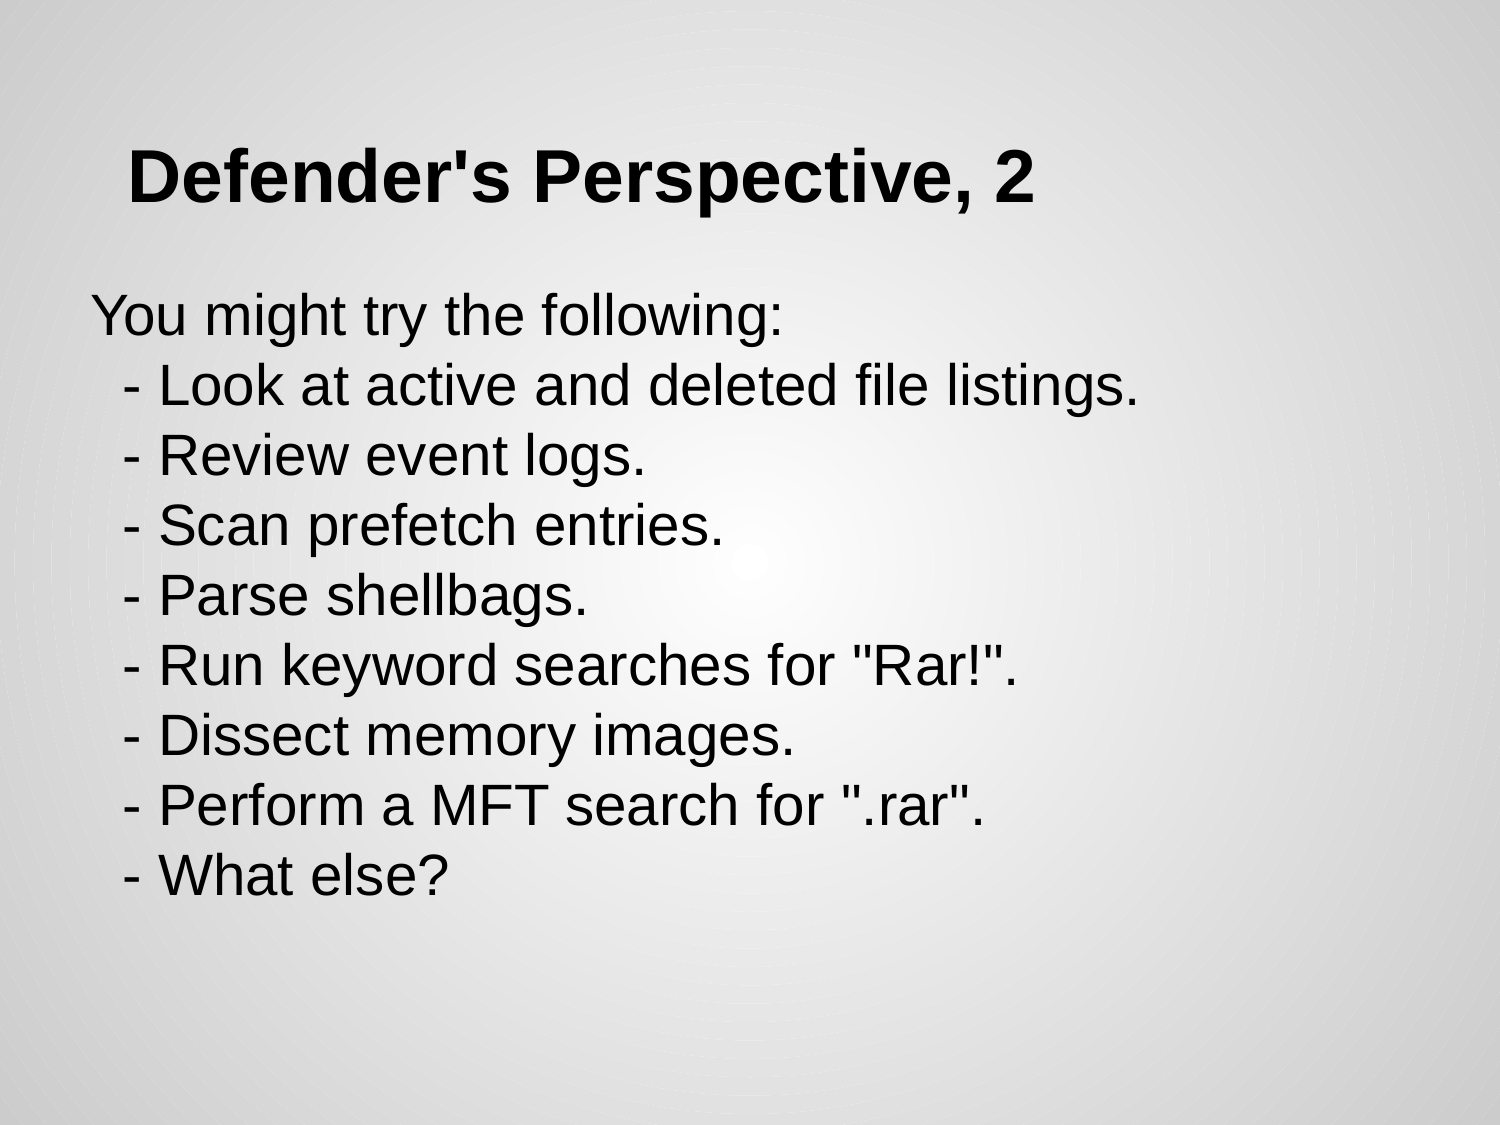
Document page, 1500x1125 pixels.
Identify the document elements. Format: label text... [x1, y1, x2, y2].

title Defender's Perspective, 2 [75, 45, 1425, 233]
list You might try the following: - Look at active and deleted file listings. - Review event logs. - Scan prefetch entries. - Parse shellbags. - Run keyword searches for "Rar!". - Dissect memory images. - Perform a MFT search for ".rar". - What else? [75, 262, 1425, 1078]
